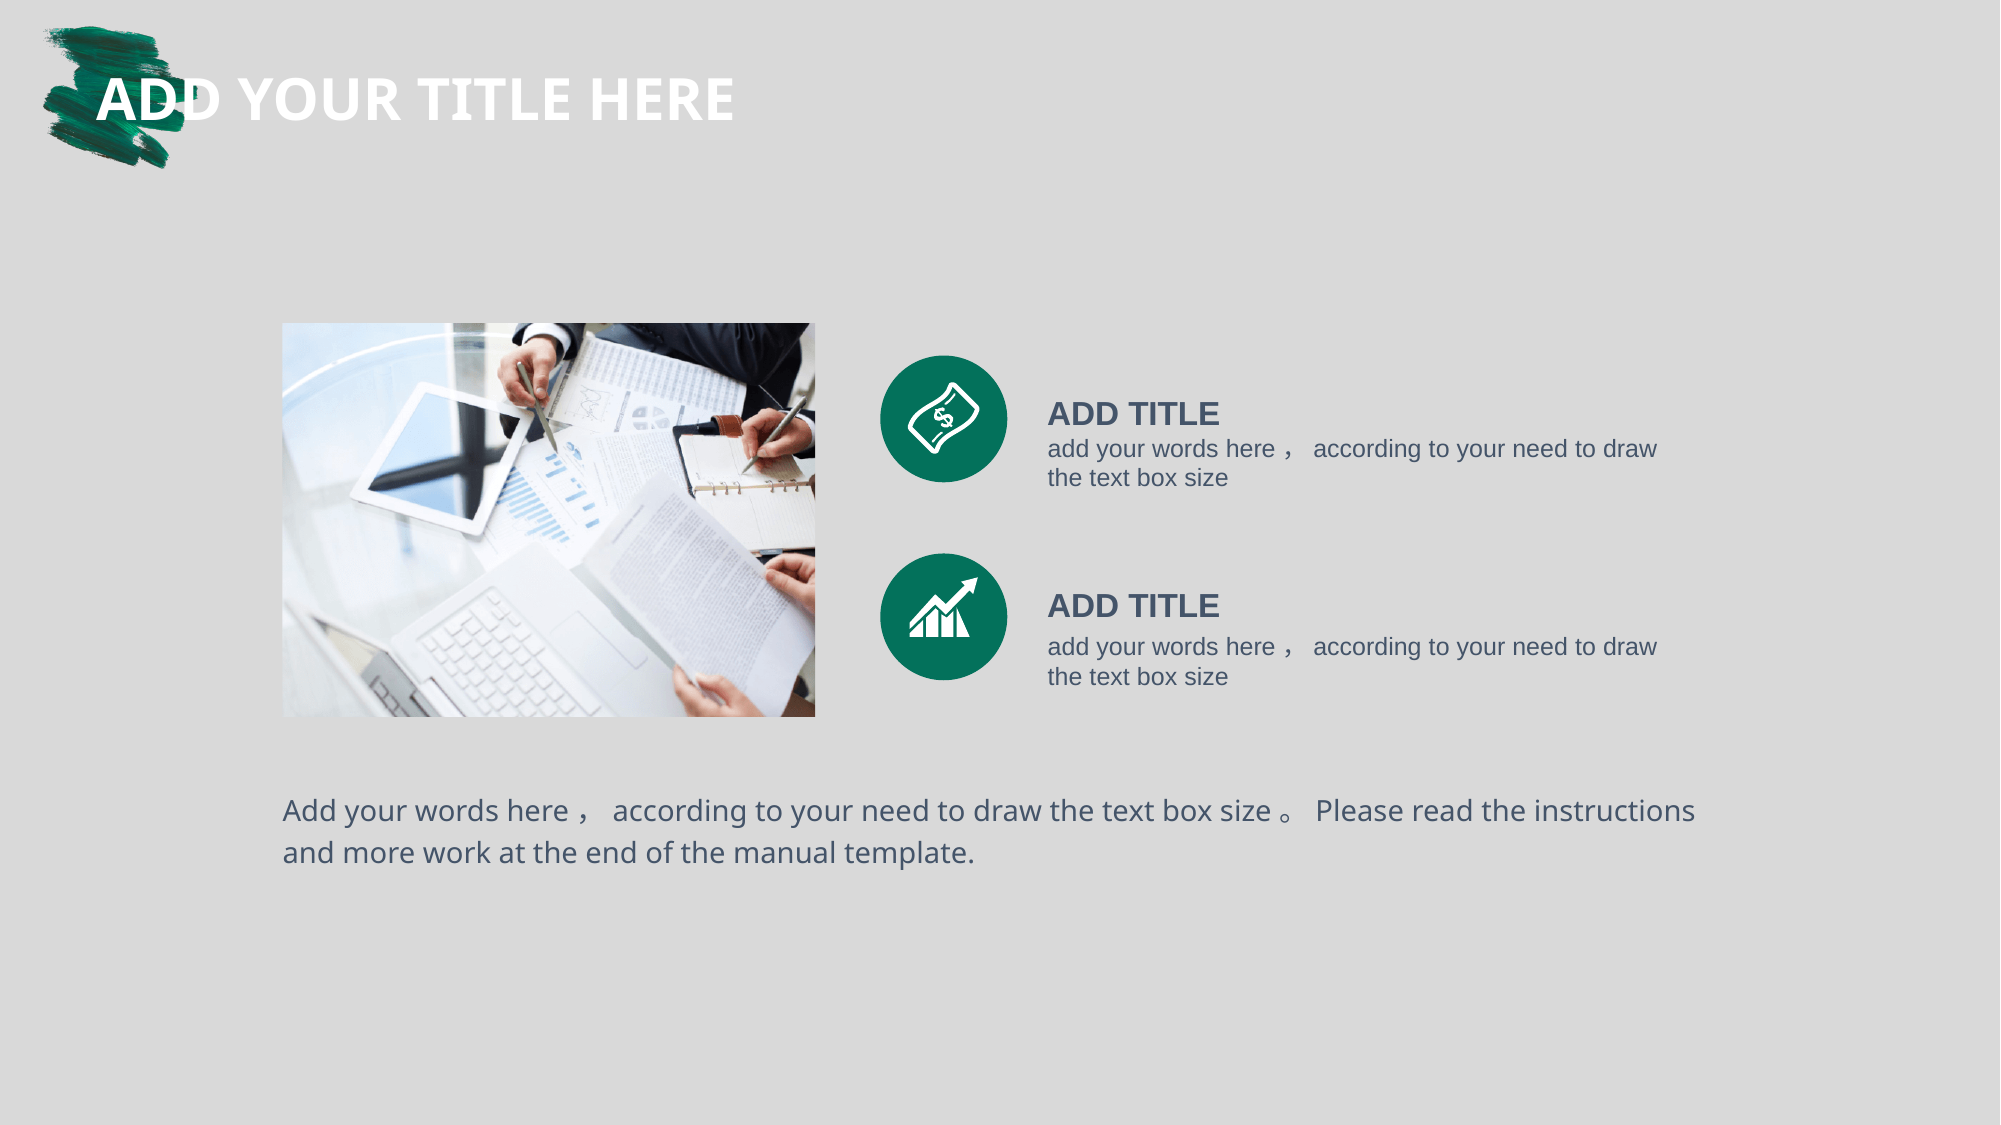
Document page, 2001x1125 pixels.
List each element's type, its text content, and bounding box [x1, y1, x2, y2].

picture [282, 323, 816, 717]
text_box ADD YOUR TITLE HERE [199, 54, 793, 140]
picture [42, 26, 199, 169]
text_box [880, 355, 1694, 692]
text_box Add your words here，according to your need to draw the text box size。Please read the instructions and more work at the end of the manual template. [282, 785, 1731, 870]
